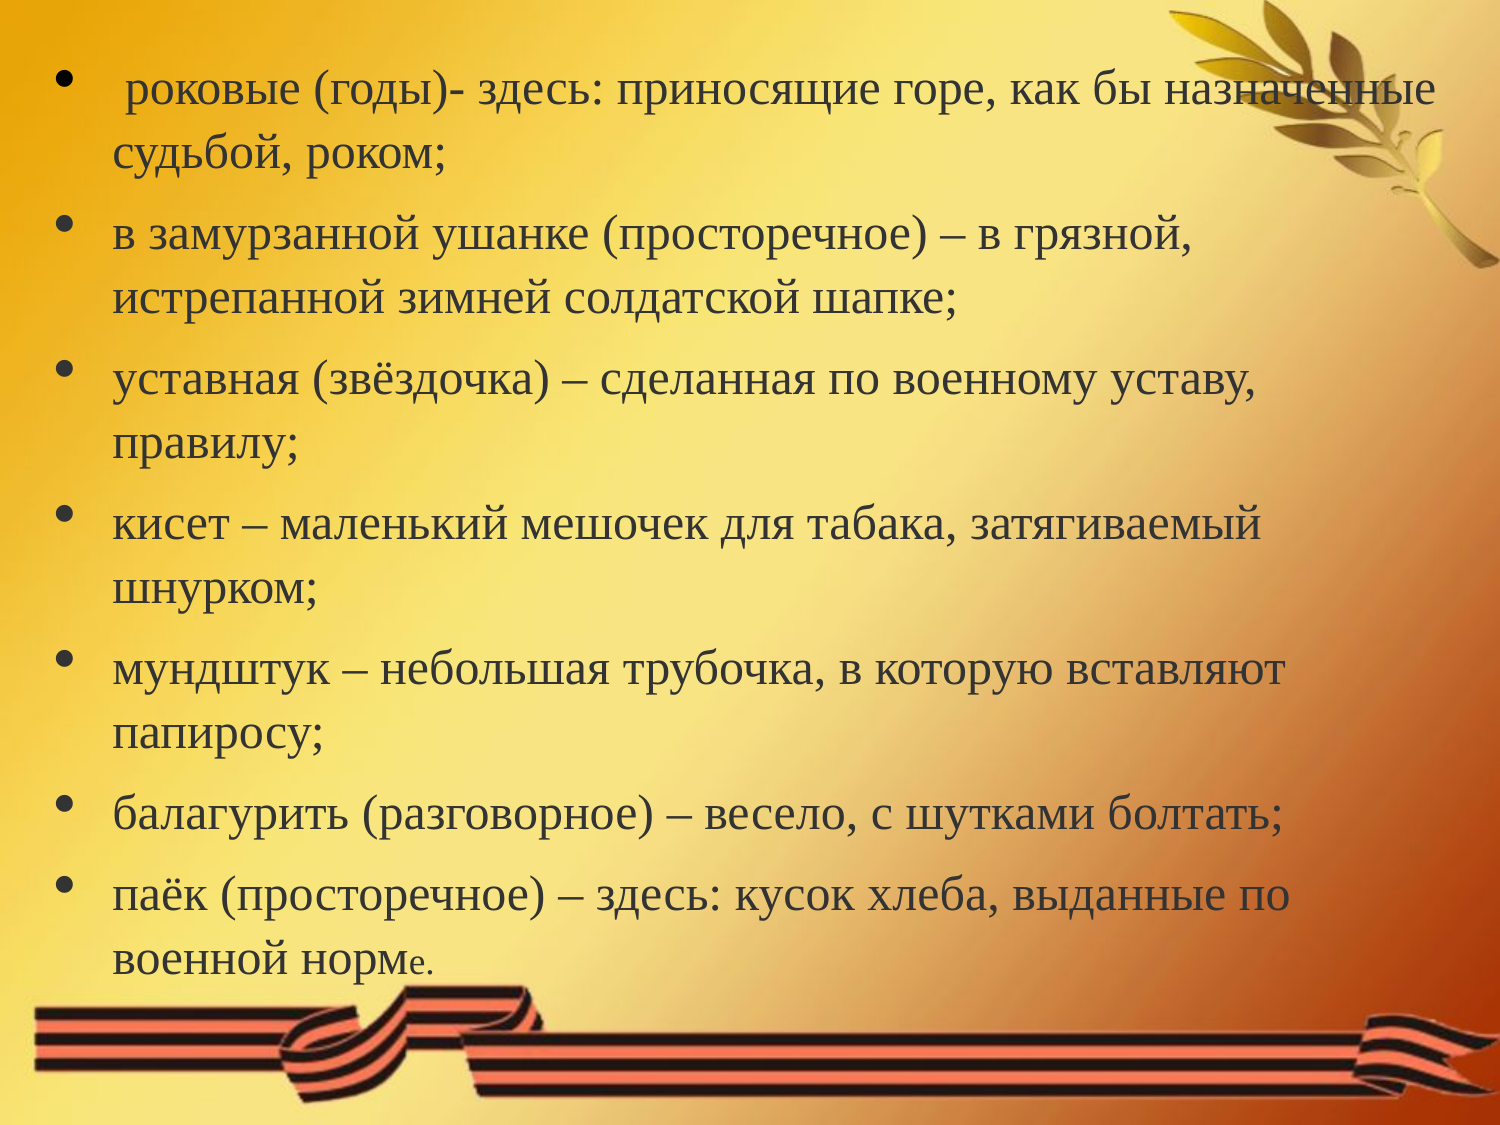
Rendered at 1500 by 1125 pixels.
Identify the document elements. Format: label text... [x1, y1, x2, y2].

picture [0, 0, 1500, 1125]
text_box роковые (годы)- здесь: приносящие горе, как бы назначенные судьбой, роком; в замурзанной ушанке (просторечное) – в грязной, истрепанной зимней солдатской шапке; уставная (звёздочка) – сделанная по военному уставу, правилу; кисет – маленький мешочек для табака, затягиваемый шнурком; мундштук – небольшая трубочка, в которую вставляют папиросу; балагурить (разговорное) – весело, с шутками болтать; паёк (просторечное) – здесь: кусок хлеба, выданные по военной норме. [41, 42, 1471, 1057]
